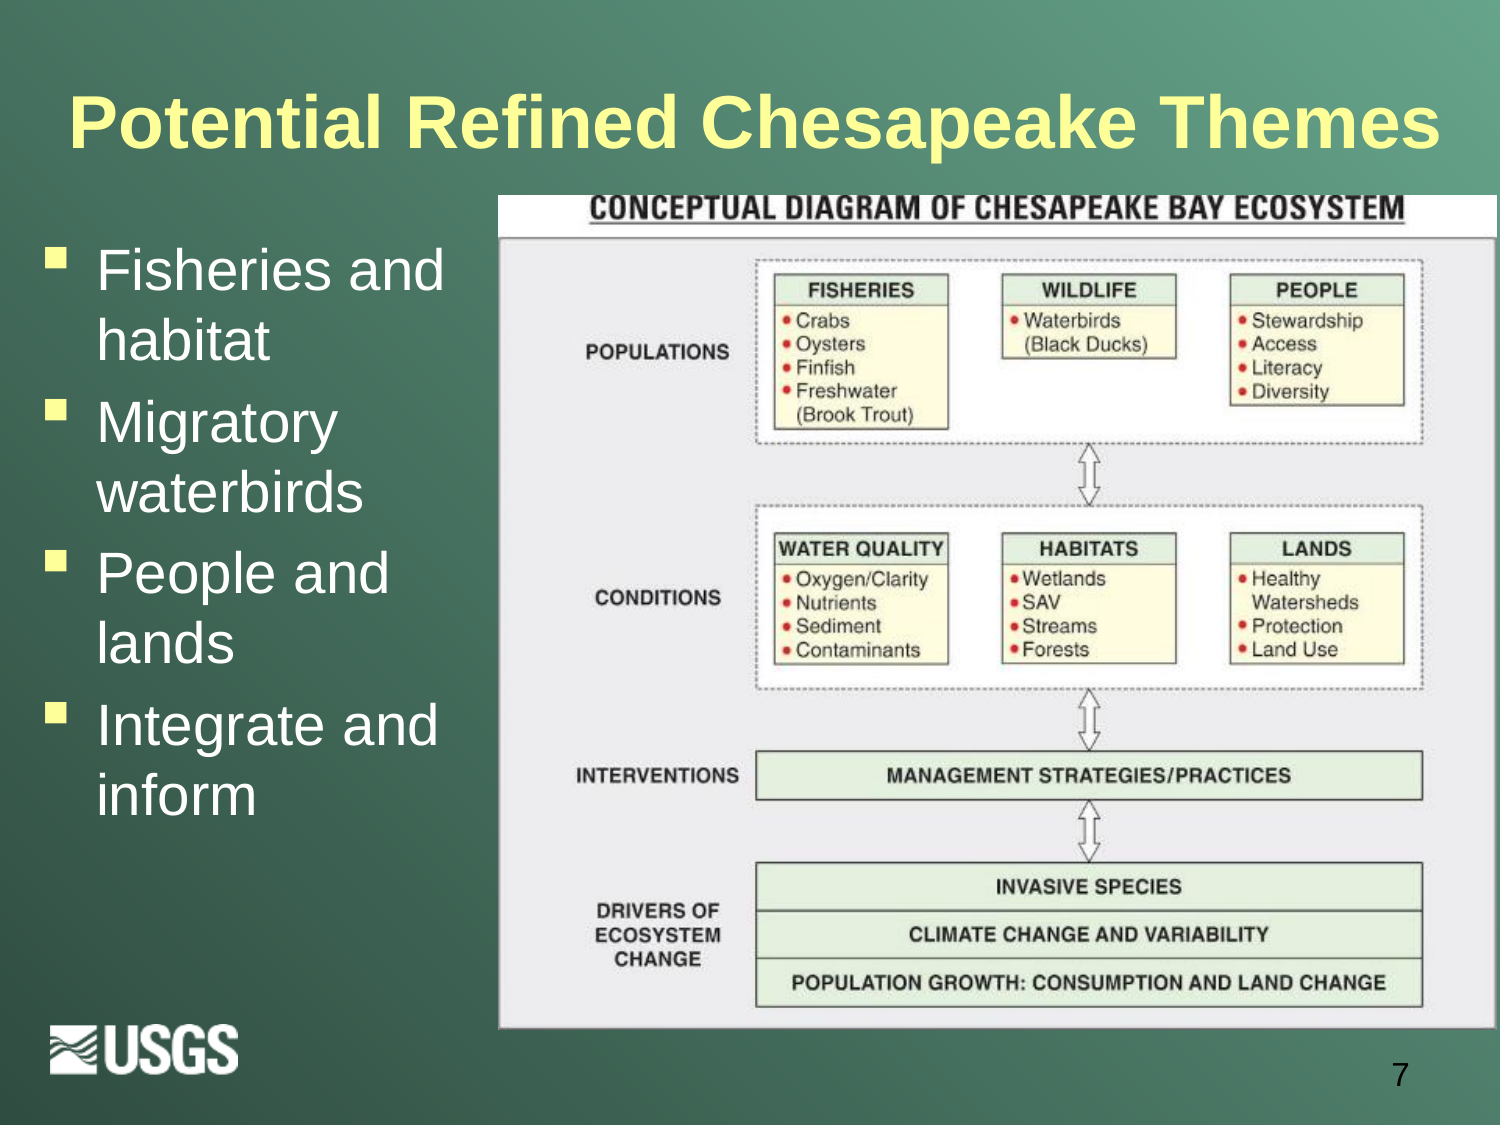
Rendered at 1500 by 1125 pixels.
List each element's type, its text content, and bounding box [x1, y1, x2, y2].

title Potential Refined Chesapeake Themes [24, 24, 1488, 213]
picture [498, 195, 1497, 1030]
list Fisheries and habitat Migratory waterbirds People and lands Integrate and inform [24, 224, 493, 1000]
slide_number 7 [1074, 1042, 1425, 1103]
